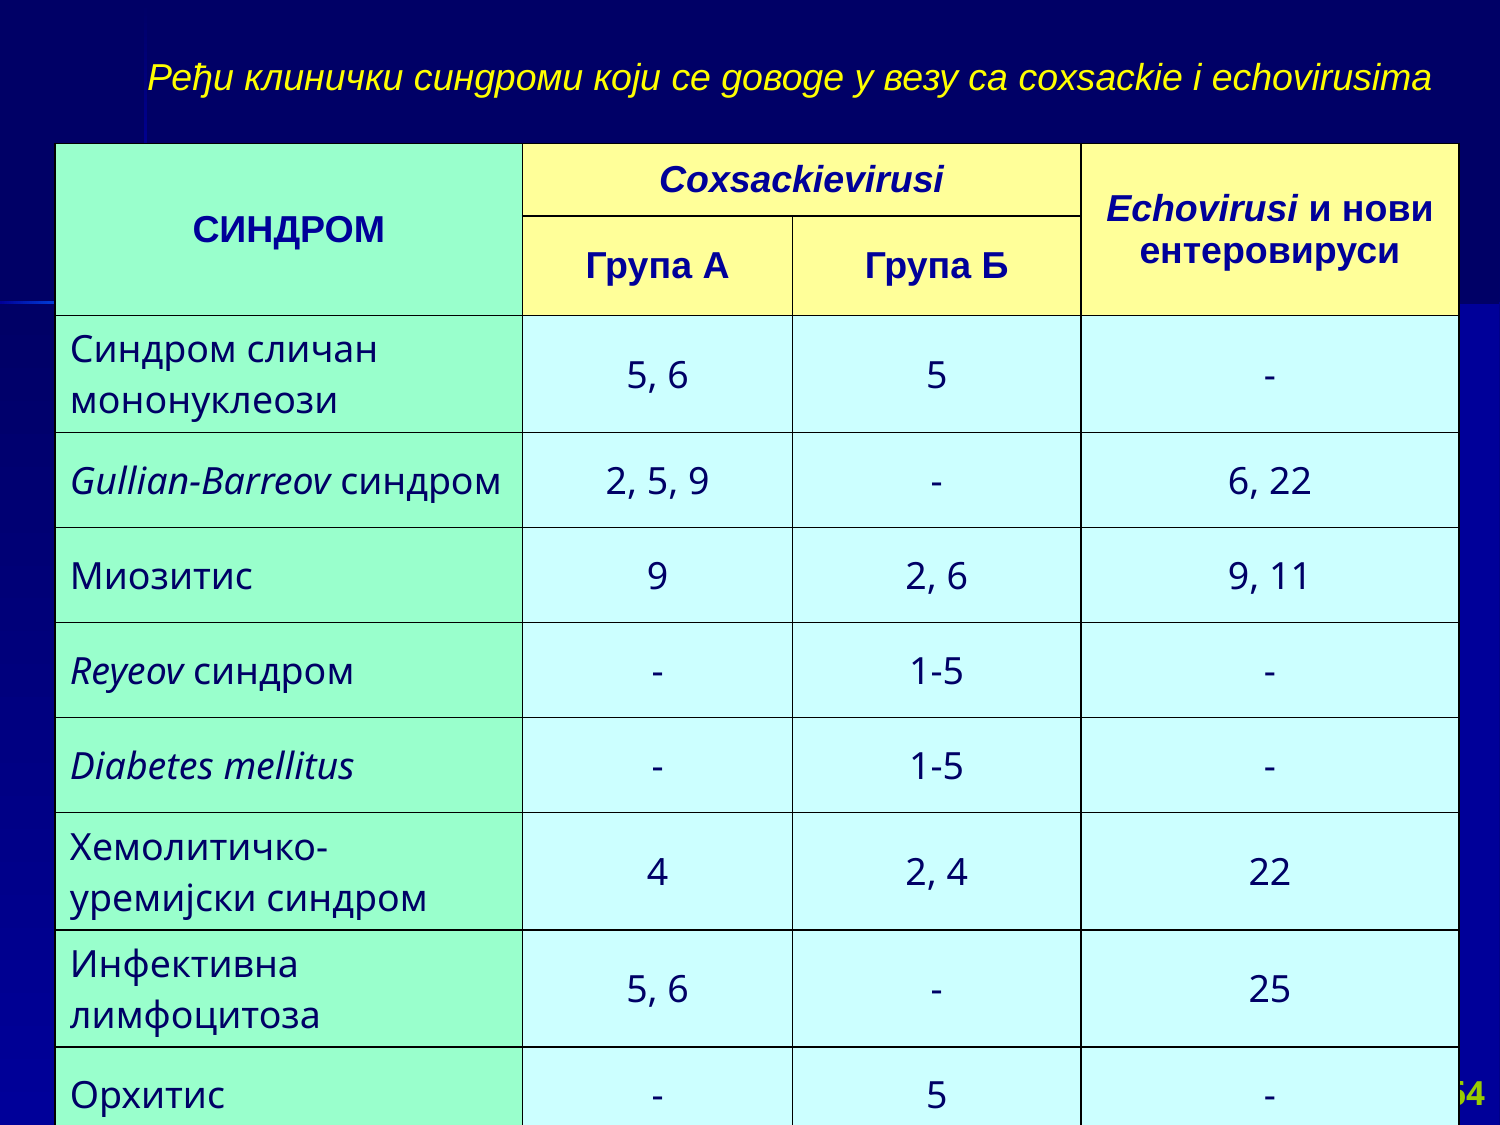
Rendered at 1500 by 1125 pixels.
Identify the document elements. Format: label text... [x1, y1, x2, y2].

table_cell - [793, 931, 1080, 1046]
table_header Coxsackievirusi [523, 144, 1080, 215]
table_cell - [523, 718, 792, 812]
table_cell 5 [793, 1048, 1080, 1125]
table_cell 6, 22 [1082, 433, 1458, 527]
table_cell 1-5 [793, 718, 1080, 812]
table_cell - [793, 433, 1080, 527]
table_cell Орхитис [56, 1048, 522, 1125]
table_cell - [1082, 718, 1458, 812]
table_cell 22 [1082, 813, 1458, 929]
table_cell - [1082, 1048, 1458, 1125]
table_cell 4 [523, 813, 792, 929]
table_cell Миозитис [56, 528, 522, 622]
table_cell - [523, 1048, 792, 1125]
table_cell Reyeov синдром [56, 623, 522, 717]
table_header СИНДРОМ [56, 144, 522, 315]
table_cell Инфективна лимфоцитоза [56, 931, 522, 1046]
table_cell 9 [523, 528, 792, 622]
table_cell 1-5 [793, 623, 1080, 717]
table_cell 5, 6 [523, 316, 792, 432]
table_cell Група Б [793, 217, 1080, 315]
table_cell 5, 6 [523, 931, 792, 1046]
table_cell - [523, 623, 792, 717]
table_cell 2, 4 [793, 813, 1080, 929]
table_cell Група А [523, 217, 792, 315]
table_cell - [1082, 316, 1458, 432]
table_cell 5 [793, 316, 1080, 432]
text_box Ређи клинички синдроми који се доводе у везу са coxsackie i echovirusima [132, 45, 1448, 106]
table_cell - [1082, 623, 1458, 717]
table_cell Хемолитичко-уремијски синдром [56, 813, 522, 929]
table_cell 2, 5, 9 [523, 433, 792, 527]
table_header Echovirusi и нови ентеровируси [1082, 144, 1458, 315]
table_cell Diabetes mellitus [56, 718, 522, 812]
table_cell Gullian-Barreov синдром [56, 433, 522, 527]
table_cell 25 [1082, 931, 1458, 1046]
table_cell Синдром сличан мононуклеози [56, 316, 522, 432]
table_cell 2, 6 [793, 528, 1080, 622]
table_cell 9, 11 [1082, 528, 1458, 622]
slide_number 64 [1460, 1049, 1500, 1125]
